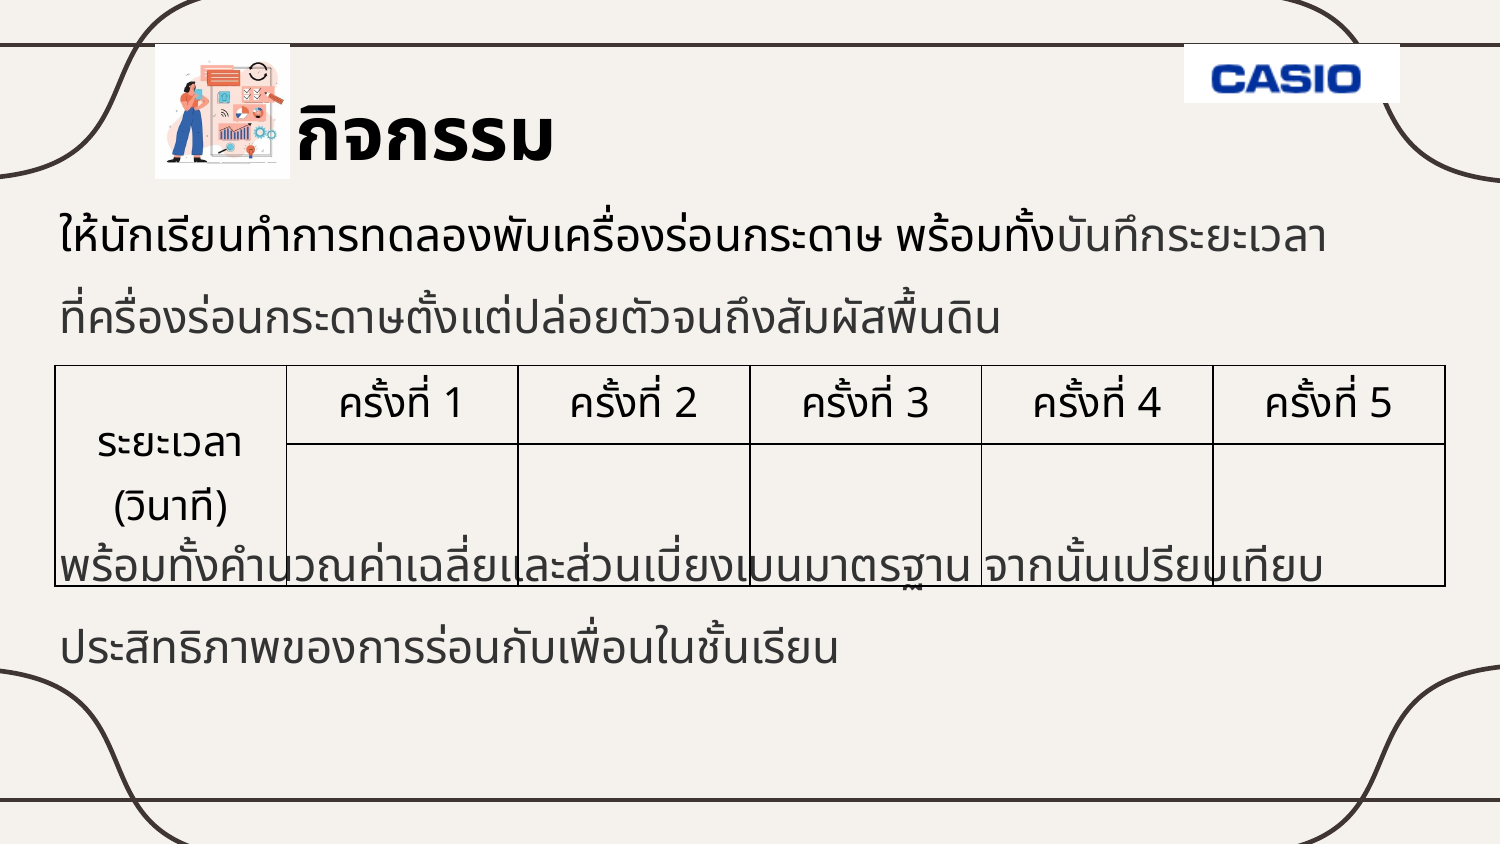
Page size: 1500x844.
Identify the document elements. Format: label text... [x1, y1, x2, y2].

table_header ระยะเวลา (วินาที) [56, 366, 286, 585]
table_header ครั้งที่ 4 [982, 366, 1212, 443]
table_cell [751, 445, 981, 585]
table_header ครั้งที่ 1 [287, 366, 517, 443]
table_cell [982, 445, 1212, 585]
table_cell [519, 445, 749, 585]
picture [1183, 44, 1400, 103]
table_header ครั้งที่ 2 [519, 366, 749, 443]
table_cell [1214, 445, 1444, 585]
picture [155, 44, 290, 179]
table_cell [287, 445, 517, 585]
table_header ครั้งที่ 5 [1214, 366, 1444, 443]
table_header ครั้งที่ 3 [751, 366, 981, 443]
text_box กิจกรรม [280, 25, 866, 84]
text_box ให้นักเรียนทำการทดลองพับเครื่องร่อนกระดาษ พร้อมทั้งบันทึกระยะเวลา ที่ครื่องร่อนกระดาษตั้งแต่ปล่อยตัวจนถึงสัมผัสพื้นดิน พร้อมทั้งคำนวณค่าเฉลี่ยและส่วนเบี่ยงเบนมาตรฐาน จากนั้นเปรียบเทียบประสิทธิภาพของการร่อนกับเพื่อนในชั้นเรียน [44, 163, 1500, 332]
